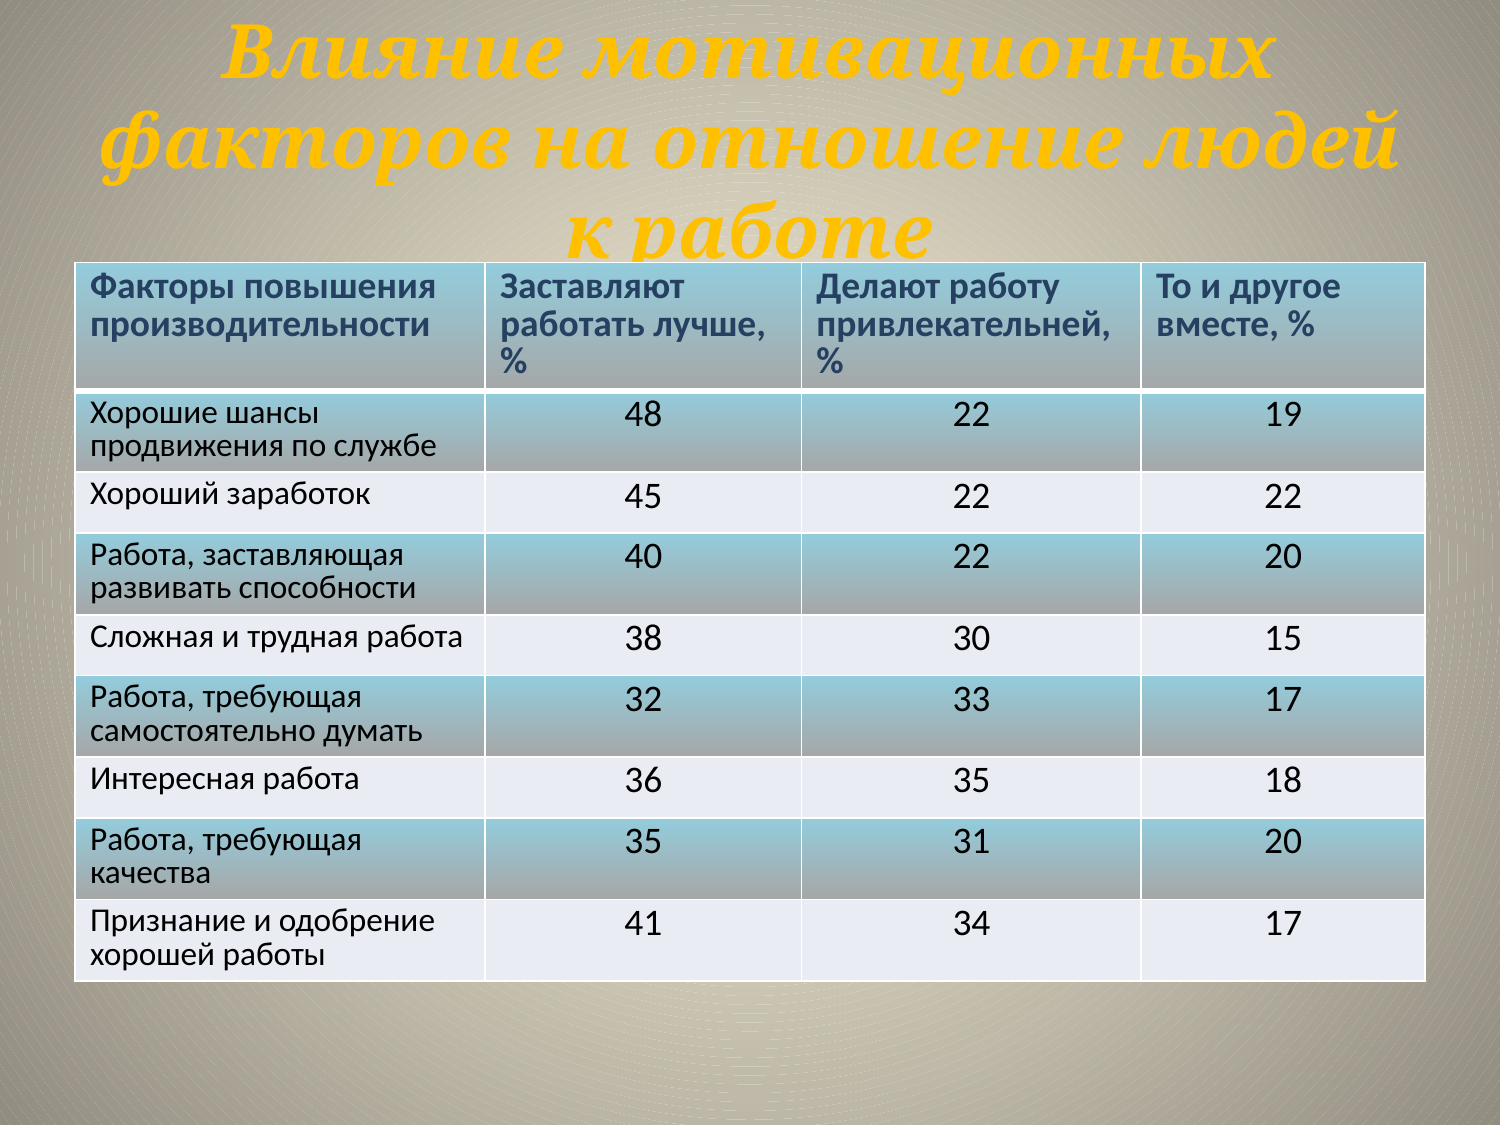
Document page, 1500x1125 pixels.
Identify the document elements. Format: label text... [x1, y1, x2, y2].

table_cell 38 [486, 616, 801, 675]
table_cell Работа, требующая качества [76, 819, 484, 899]
table_header Факторы повышения производительности [76, 263, 484, 388]
table_header Делают работу привлекательней, % [802, 263, 1140, 388]
table_cell Хороший заработок [76, 473, 484, 532]
table_cell 48 [486, 394, 801, 471]
table_cell 35 [486, 819, 801, 899]
table_cell 18 [1142, 758, 1424, 817]
table_cell 22 [802, 473, 1140, 532]
table_cell 17 [1142, 900, 1424, 980]
table_cell 20 [1142, 819, 1424, 899]
table_cell 41 [486, 900, 801, 980]
table_cell 22 [1142, 473, 1424, 532]
table_cell Работа, заставляющая развивать способности [76, 534, 484, 614]
table_cell 40 [486, 534, 801, 614]
title Влияние мотивационных факторов на отношение людей к работе [75, 45, 1425, 233]
table_cell 45 [486, 473, 801, 532]
table_cell 31 [802, 819, 1140, 899]
table_cell 22 [802, 394, 1140, 471]
table_cell Признание и одобрение хорошей работы [76, 900, 484, 980]
table_cell 22 [802, 534, 1140, 614]
table_cell 19 [1142, 394, 1424, 471]
table_cell Работа, требующая самостоятельно думать [76, 676, 484, 756]
table_cell 34 [802, 900, 1140, 980]
table_header То и другое вместе, % [1142, 263, 1424, 388]
table_cell Хорошие шансы продвижения по службе [76, 394, 484, 471]
table_cell Интересная работа [76, 758, 484, 817]
table_cell 36 [486, 758, 801, 817]
table_cell 30 [802, 616, 1140, 675]
table_cell 35 [802, 758, 1140, 817]
table_cell Сложная и трудная работа [76, 616, 484, 675]
table_header Заставляют работать лучше, % [486, 263, 801, 388]
table_cell 20 [1142, 534, 1424, 614]
table_cell 15 [1142, 616, 1424, 675]
table_cell 17 [1142, 676, 1424, 756]
table_cell 33 [802, 676, 1140, 756]
table_cell 32 [486, 676, 801, 756]
